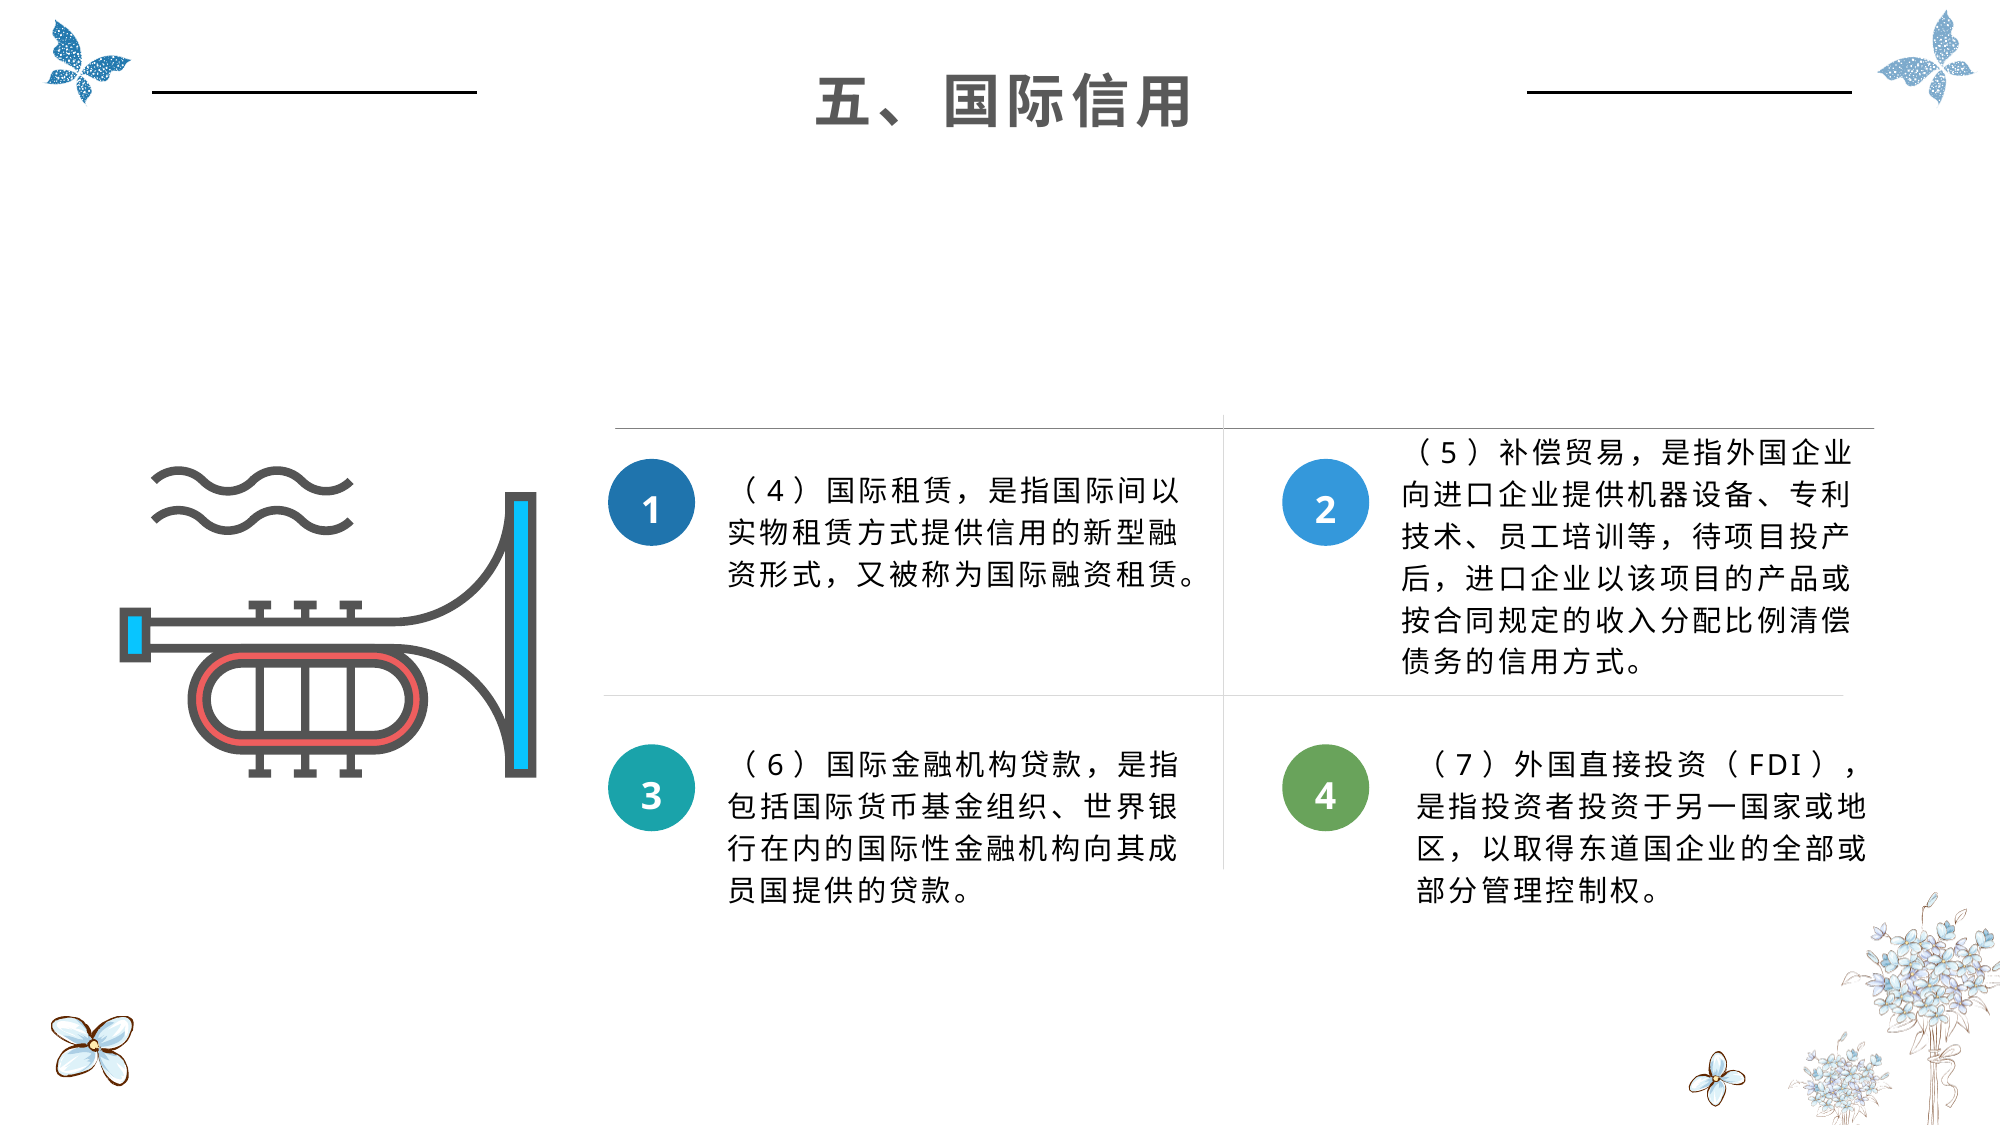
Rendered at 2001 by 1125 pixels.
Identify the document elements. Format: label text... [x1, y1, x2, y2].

text_box [128, 617, 141, 653]
text_box [150, 505, 354, 536]
text_box [248, 600, 272, 610]
text_box （4）国际租赁，是指国际间以实物租赁方式提供信用的新型融资形式，又被称为国际融资租赁。 [712, 465, 1206, 613]
text_box [150, 466, 354, 496]
text_box [141, 514, 505, 653]
text_box [255, 668, 264, 730]
text_box [293, 600, 317, 610]
text_box （7）外国直接投资（FDI），是指投资者投资于另一国家或地区，以取得东道国企业的全部或部分管理控制权。 [1401, 739, 1895, 864]
text_box [339, 600, 362, 610]
text_box [255, 755, 264, 769]
text_box [346, 668, 355, 730]
text_box [187, 643, 429, 755]
text_box [505, 492, 537, 778]
text_box [301, 668, 310, 730]
text_box [301, 610, 310, 617]
text_box 1 [607, 457, 697, 547]
text_box [514, 502, 528, 769]
text_box （6）国际金融机构贷款，是指包括国际货币基金组织、世界银行在内的国际性金融机构向其成员国提供的贷款。 [712, 739, 1206, 864]
text_box [301, 755, 310, 769]
text_box [197, 653, 419, 745]
text_box （5）补偿贸易，是指外国企业向进口企业提供机器设备、专利技术、员工培训等，待项目投产后，进口企业以该项目的产品或按合同规定的收入分配比例清偿债务的信用方式。 [1386, 427, 1879, 552]
text_box [375, 643, 505, 756]
text_box [346, 755, 355, 769]
text_box [293, 769, 317, 778]
text_box [119, 607, 151, 663]
text_box [339, 769, 362, 778]
text_box 2 [1281, 457, 1371, 547]
text_box [255, 610, 264, 617]
picture [1788, 892, 2000, 1125]
text_box 4 [1281, 743, 1371, 833]
text_box [346, 610, 355, 617]
text_box 3 [607, 743, 697, 833]
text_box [151, 55, 1852, 142]
text_box [151, 554, 505, 717]
text_box [248, 769, 272, 778]
